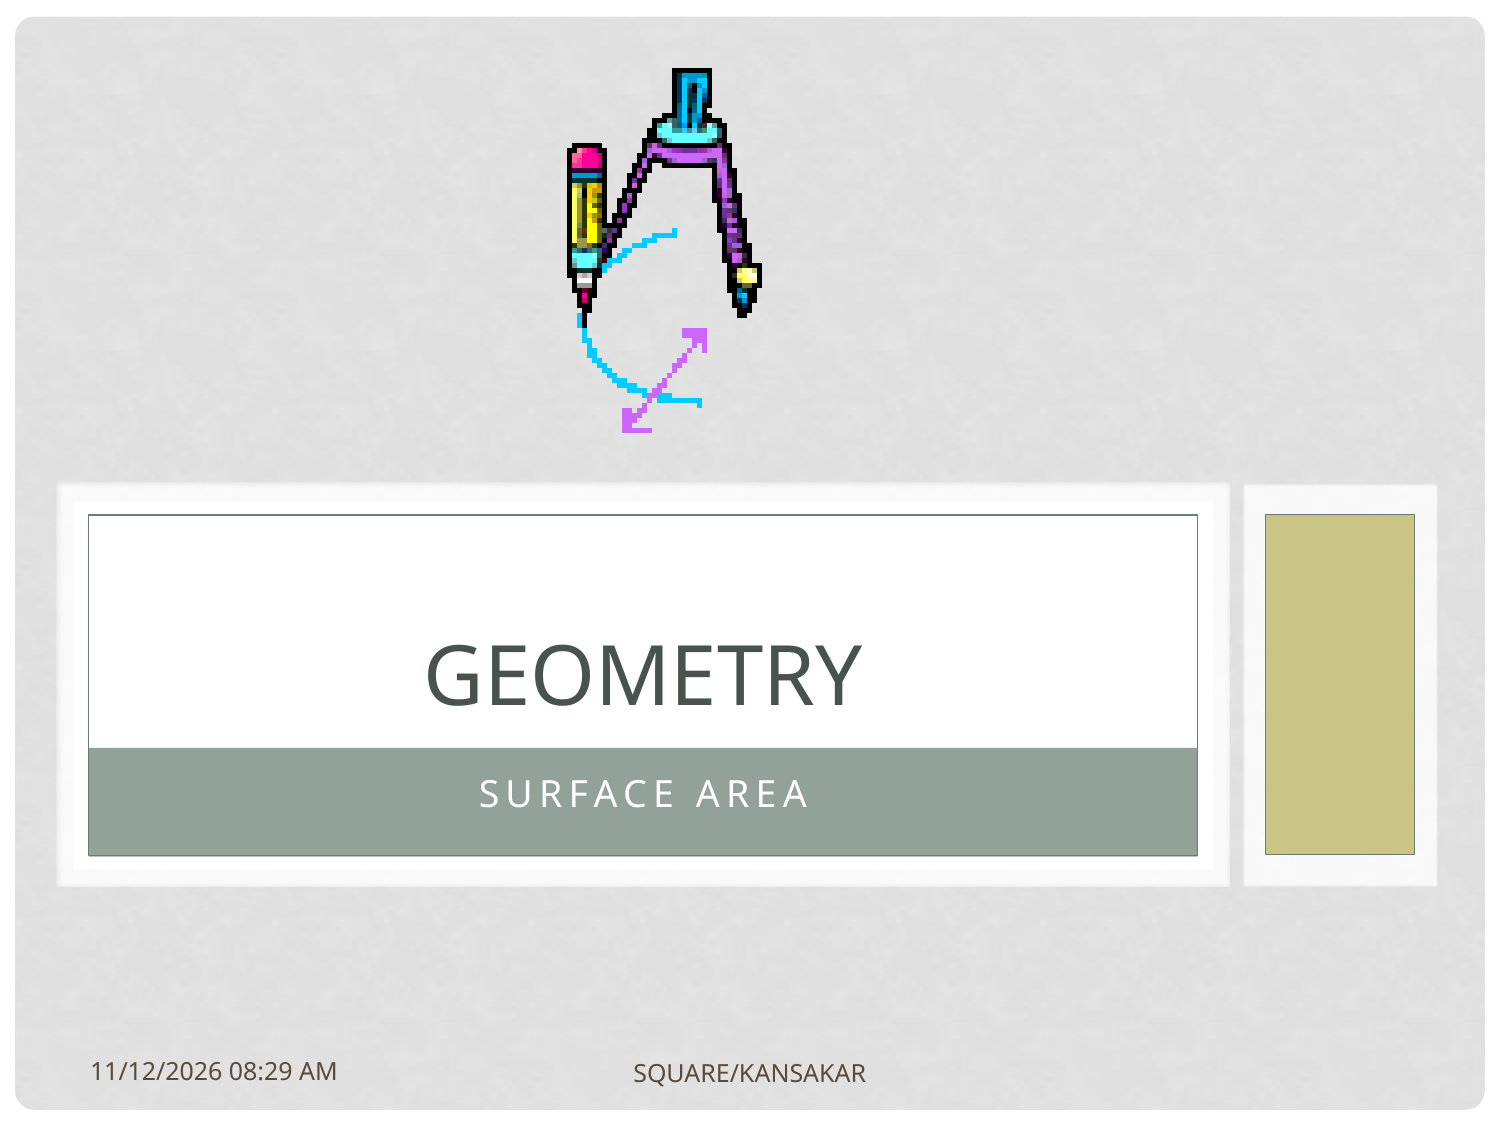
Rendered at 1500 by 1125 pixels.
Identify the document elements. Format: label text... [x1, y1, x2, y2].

picture [562, 63, 768, 438]
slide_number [75, 1042, 425, 1103]
footer SQUARE/KANSAKAR [512, 1042, 988, 1103]
title Geometry [99, 529, 1187, 730]
subtitle Surface area [105, 762, 1181, 838]
